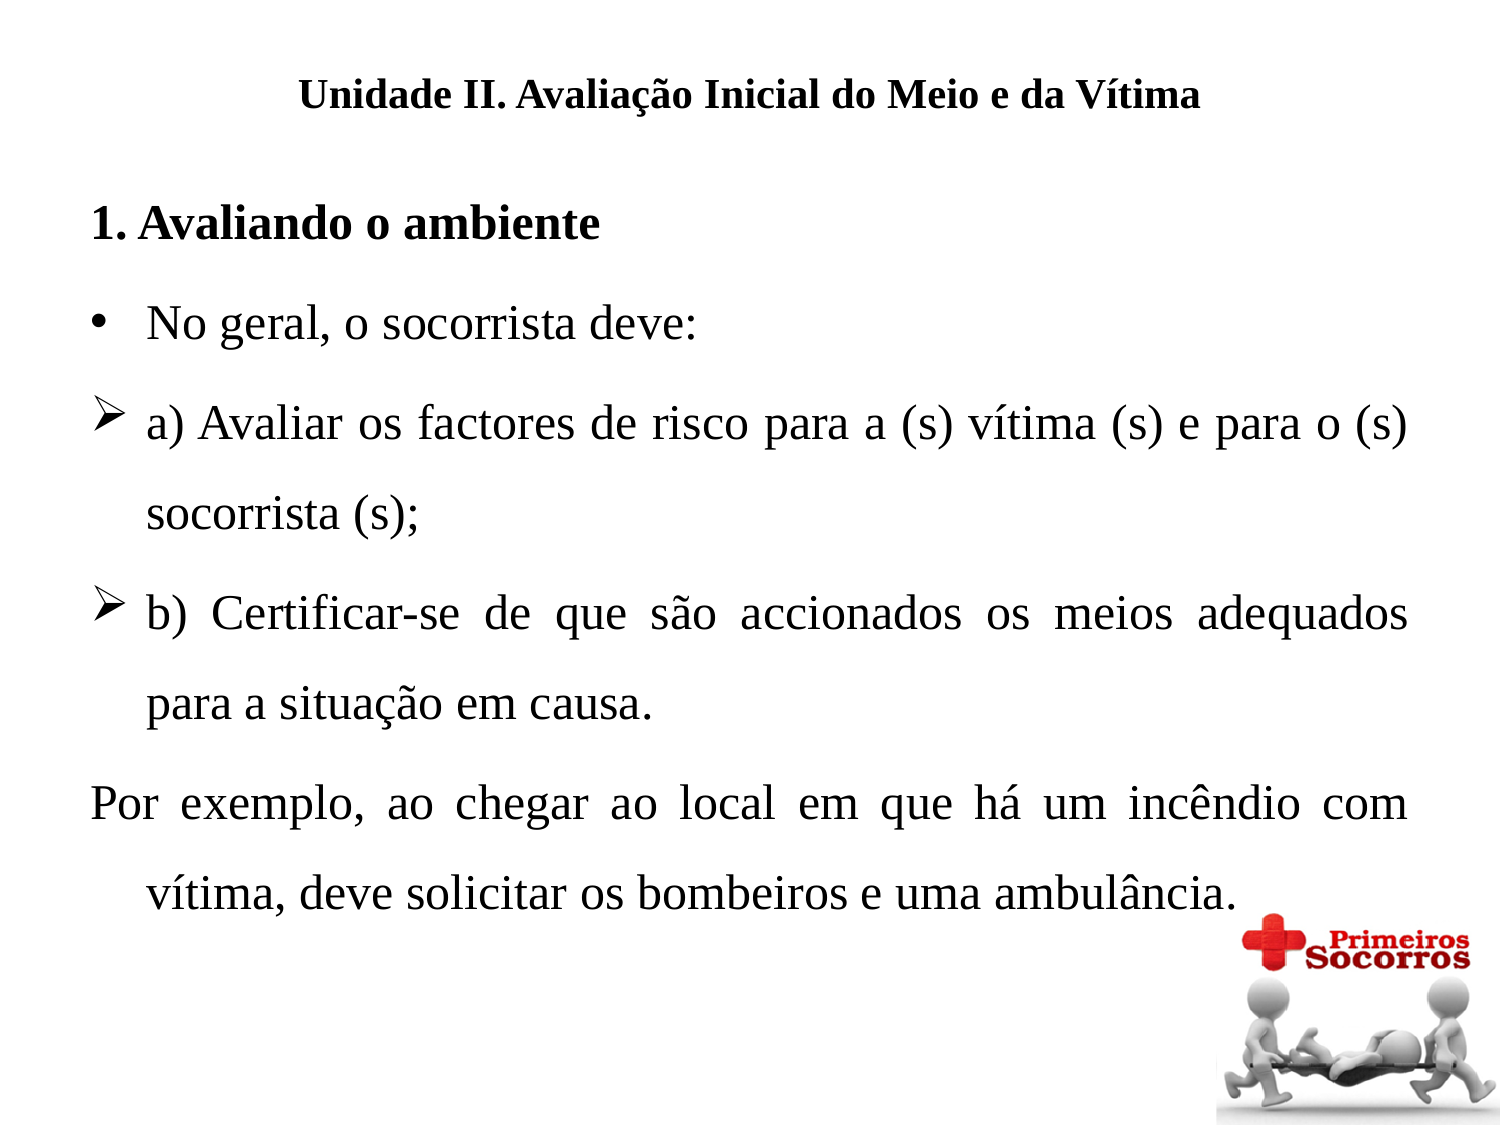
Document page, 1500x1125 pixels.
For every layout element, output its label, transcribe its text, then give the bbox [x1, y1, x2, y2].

title Unidade II. Avaliação Inicial do Meio e da Vítima [35, 58, 1477, 188]
picture [1215, 913, 1500, 1125]
list 1. Avaliando o ambiente No geral, o socorrista deve: a) Avaliar os factores de risco para a (s) vítima (s) e para o (s) socorrista (s); b) Certificar-se de que são accionados os meios adequados para a situação em causa. Por exemplo, ao chegar ao local em que há um incêndio com vítima, deve solicitar os bombeiros e uma ambulância. [75, 152, 1425, 1079]
